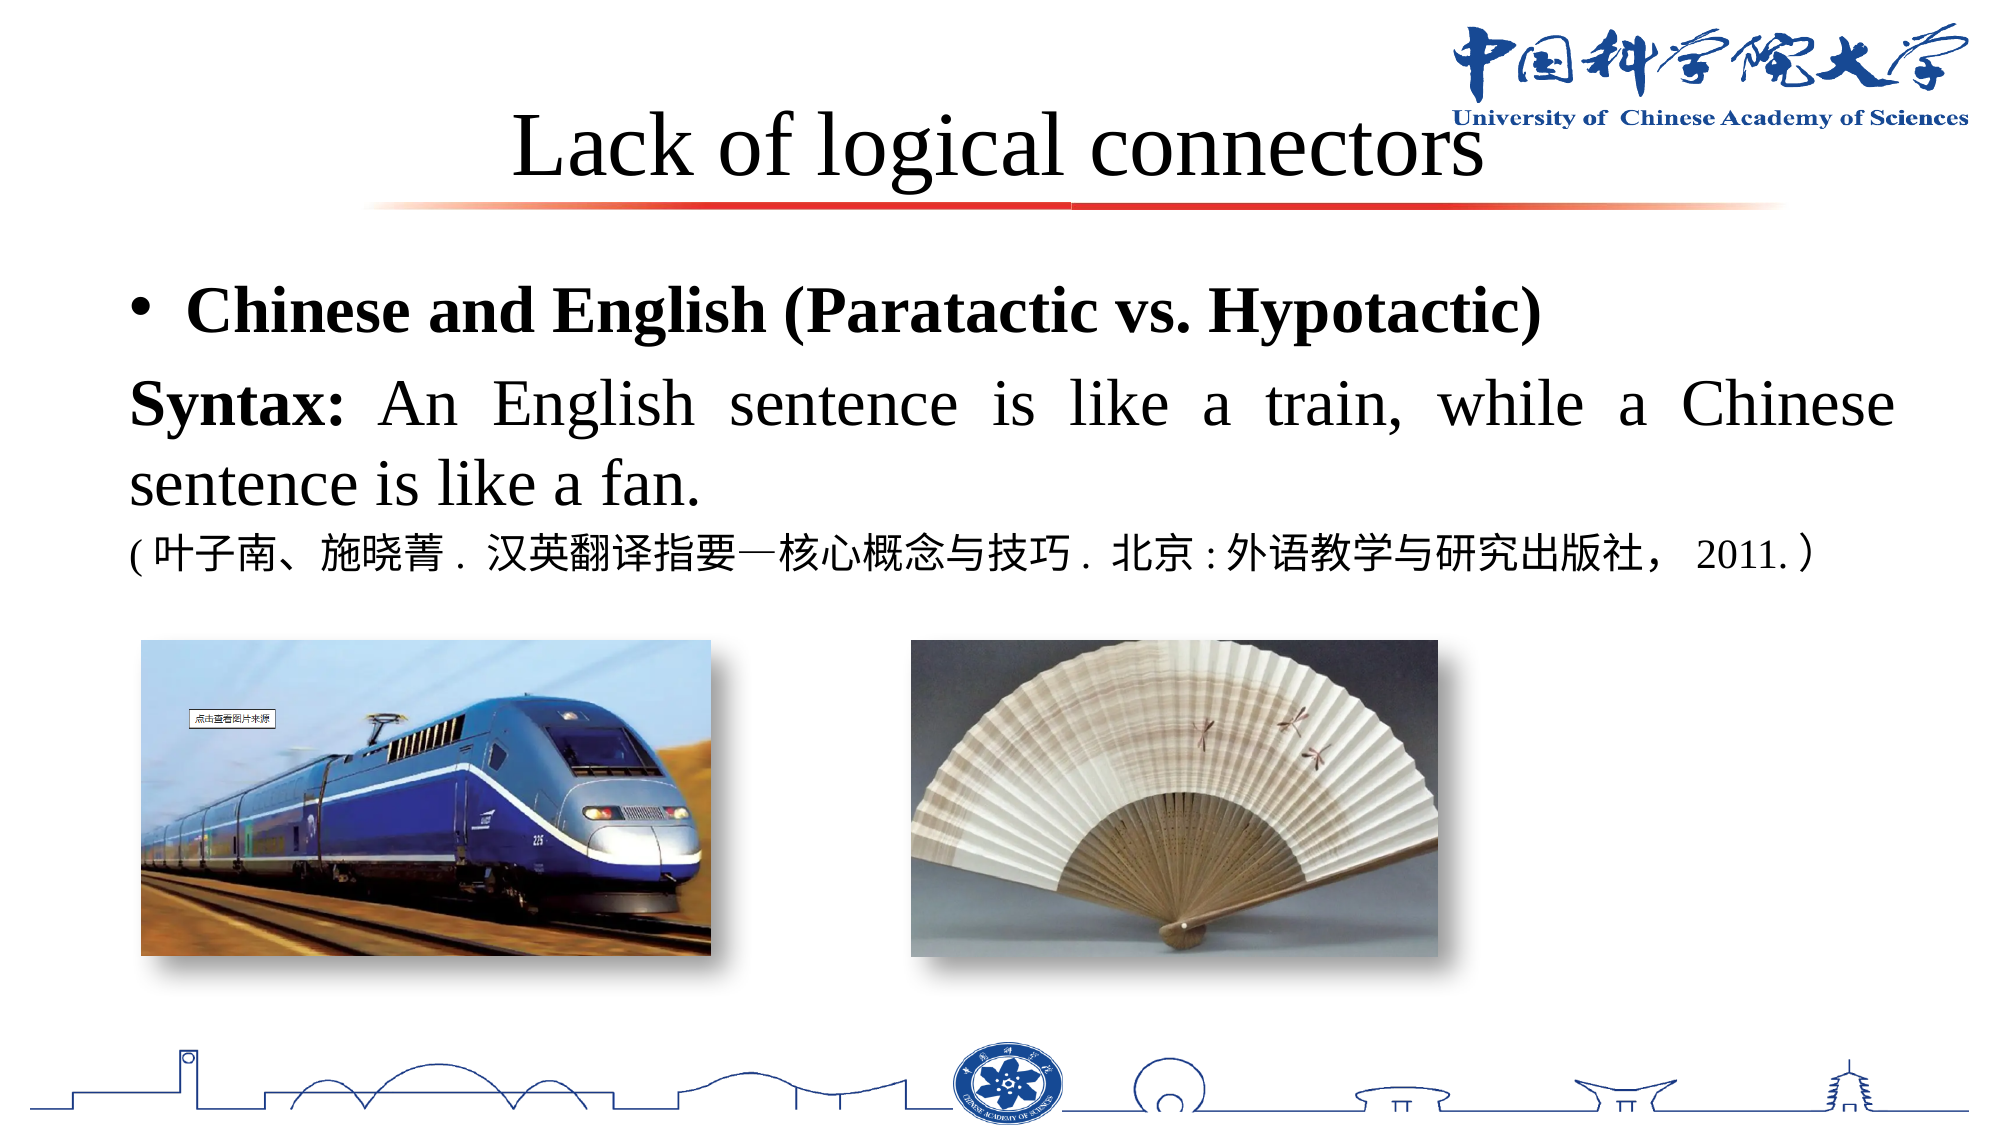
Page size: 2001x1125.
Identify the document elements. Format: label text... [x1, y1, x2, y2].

picture [1437, 23, 1969, 129]
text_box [334, 202, 1816, 210]
title Lack of logical connectors [99, 45, 1900, 233]
slide_number [1437, 1065, 1905, 1125]
list Chinese and English (Paratactic vs. Hypotactic) Syntax: An English sentence is like a train, while a Chinese sentence is like a fan. (叶子南、施晓菁. 汉英翻译指要—核心概念与技巧. 北京:外语教学与研究出版社，2011.） [114, 257, 1915, 1001]
picture [910, 640, 1438, 957]
picture [30, 1039, 1969, 1125]
picture [140, 640, 711, 957]
